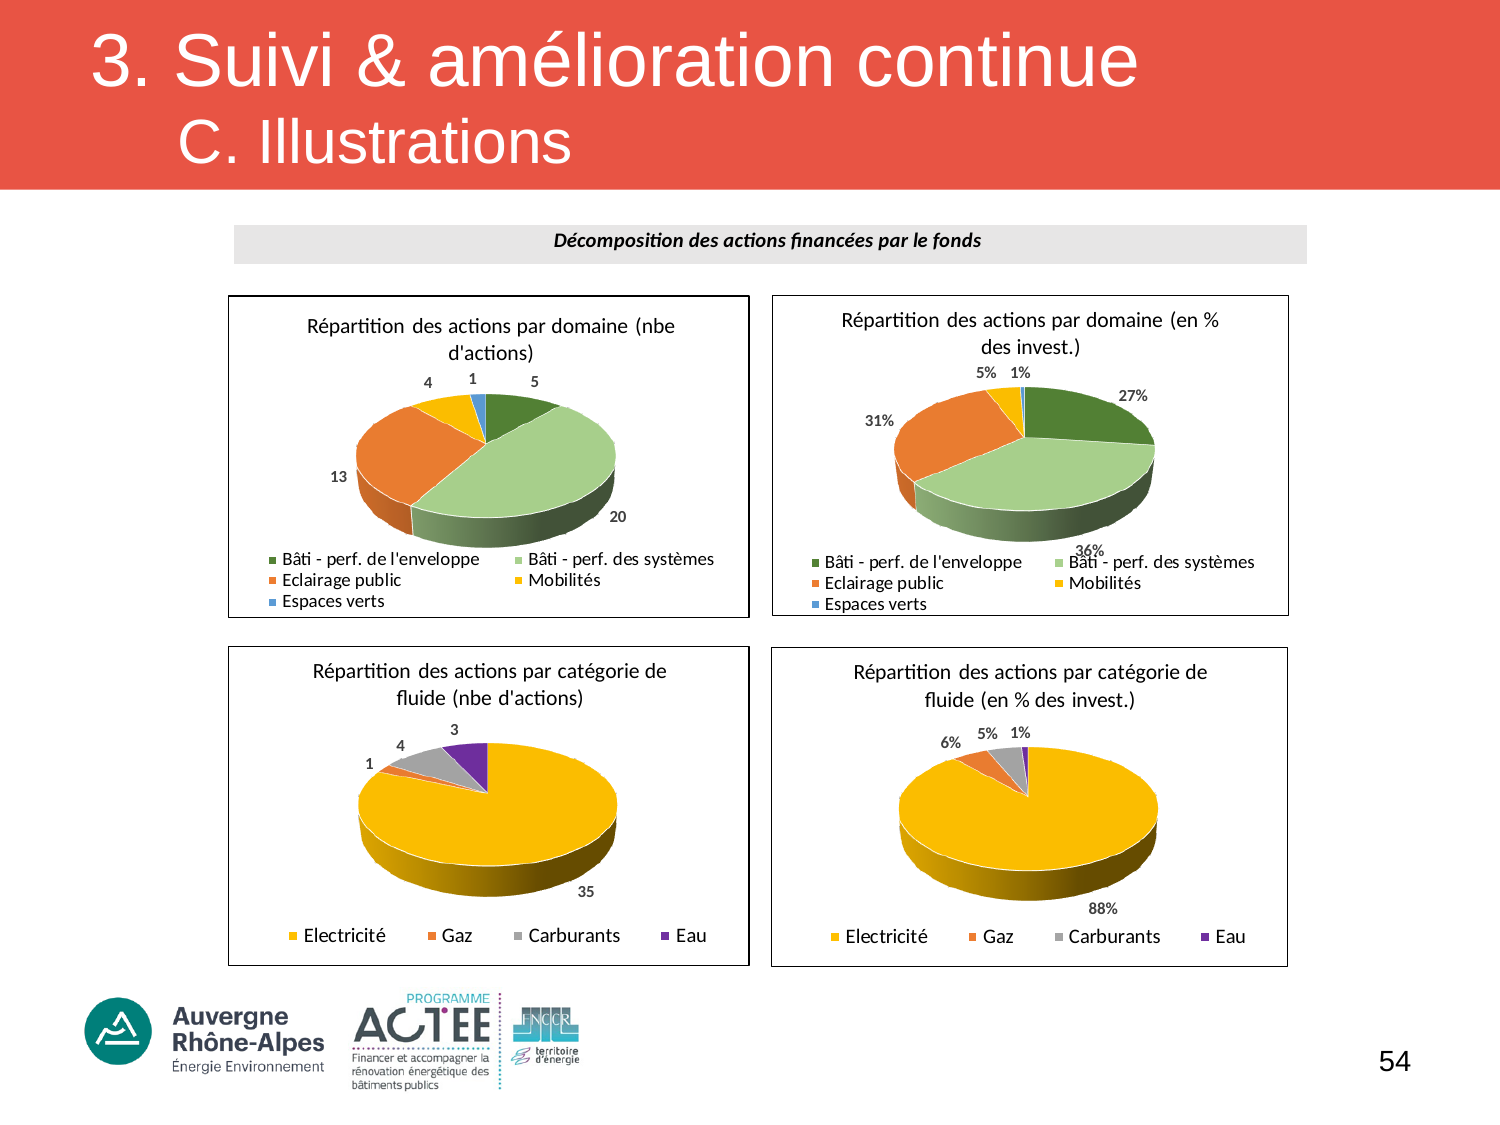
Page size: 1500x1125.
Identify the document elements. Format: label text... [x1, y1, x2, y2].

title 3. Suivi & amélioration continue C. Illustrations [74, 0, 1426, 188]
picture [76, 224, 1406, 1094]
